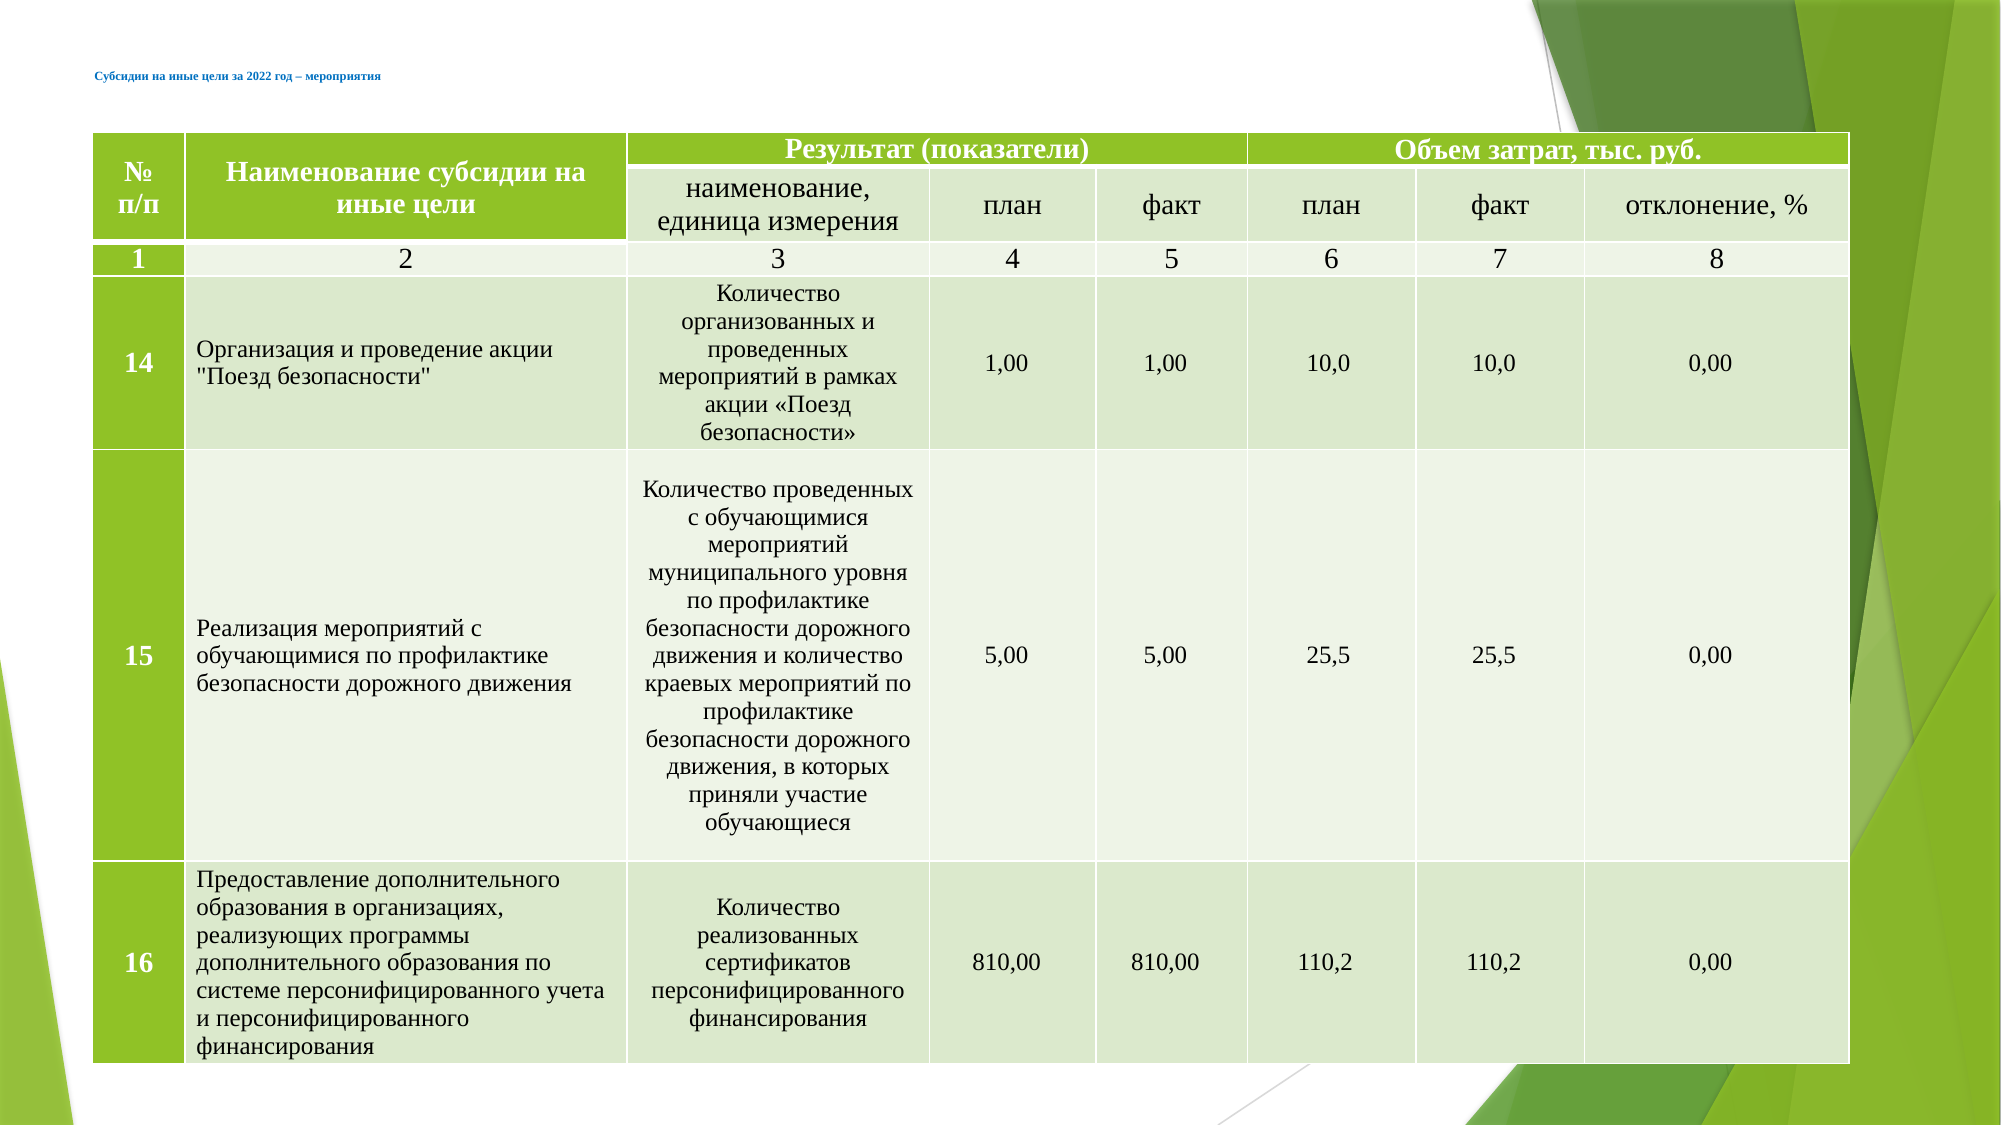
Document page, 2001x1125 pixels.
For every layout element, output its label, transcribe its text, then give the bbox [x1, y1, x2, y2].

table_cell 15 [93, 450, 184, 860]
table_cell план [1248, 169, 1415, 241]
table_cell 1,00 [1097, 277, 1247, 449]
table_cell 0,00 [1585, 277, 1848, 449]
table_header Объем затрат, тыс. руб. [1248, 133, 1848, 164]
table_cell 3 [628, 243, 929, 275]
table_cell факт [1417, 169, 1584, 241]
table_cell Количество организованных и проведенных мероприятий в рамках акции «Поезд безопасности» [628, 277, 929, 449]
table_cell 25,5 [1248, 450, 1415, 860]
table_cell 25,5 [1417, 450, 1584, 860]
table_cell факт [1097, 169, 1247, 241]
table_cell 1 [93, 245, 184, 275]
table_cell 10,0 [1417, 277, 1584, 449]
table_cell 0,00 [1585, 450, 1848, 860]
table_cell 810,00 [930, 862, 1095, 1063]
table_header № п/п [93, 133, 184, 239]
table_cell Организация и проведение акции "Поезд безопасности" [186, 277, 626, 449]
table_cell отклонение, % [1585, 169, 1848, 241]
table_cell 110,2 [1248, 862, 1415, 1063]
table_cell 810,00 [1097, 862, 1247, 1063]
table_cell 4 [930, 243, 1095, 275]
table_cell 2 [186, 245, 626, 275]
table_cell Реализация мероприятий с обучающимися по профилактике безопасности дорожного движения [186, 450, 626, 860]
table_header Наименование субсидии на иные цели [186, 133, 626, 239]
table_cell Предоставление дополнительного образования в организациях, реализующих программы дополнительного образования по системе персонифицированного учета и персонифицированного финансирования [186, 862, 626, 1063]
table_cell 5 [1097, 243, 1247, 275]
table_cell 16 [93, 862, 184, 1063]
table_cell план [930, 169, 1095, 241]
title Субсидии на иные цели за 2022 год – мероприятия [79, 59, 1943, 121]
table_cell Количество проведенных с обучающимися мероприятий муниципального уровня по профилактике безопасности дорожного движения и количество краевых мероприятий по профилактике безопасности дорожного движения, в которых приняли участие обучающиеся [628, 450, 929, 860]
table_cell наименование, единица измерения [628, 169, 929, 241]
table_cell 0,00 [1585, 862, 1848, 1063]
table_cell 7 [1417, 243, 1584, 275]
table_cell 8 [1585, 243, 1848, 275]
table_cell 6 [1248, 243, 1415, 275]
table_cell 1,00 [930, 277, 1095, 449]
table_cell 110,2 [1417, 862, 1584, 1063]
table_cell 5,00 [930, 450, 1095, 860]
table_cell 10,0 [1248, 277, 1415, 449]
table_header Результат (показатели) [628, 133, 1247, 164]
table_cell 14 [93, 277, 184, 449]
table_cell 5,00 [1097, 450, 1247, 860]
table_cell Количество реализованных сертификатов персонифицированного финансирования [628, 862, 929, 1063]
